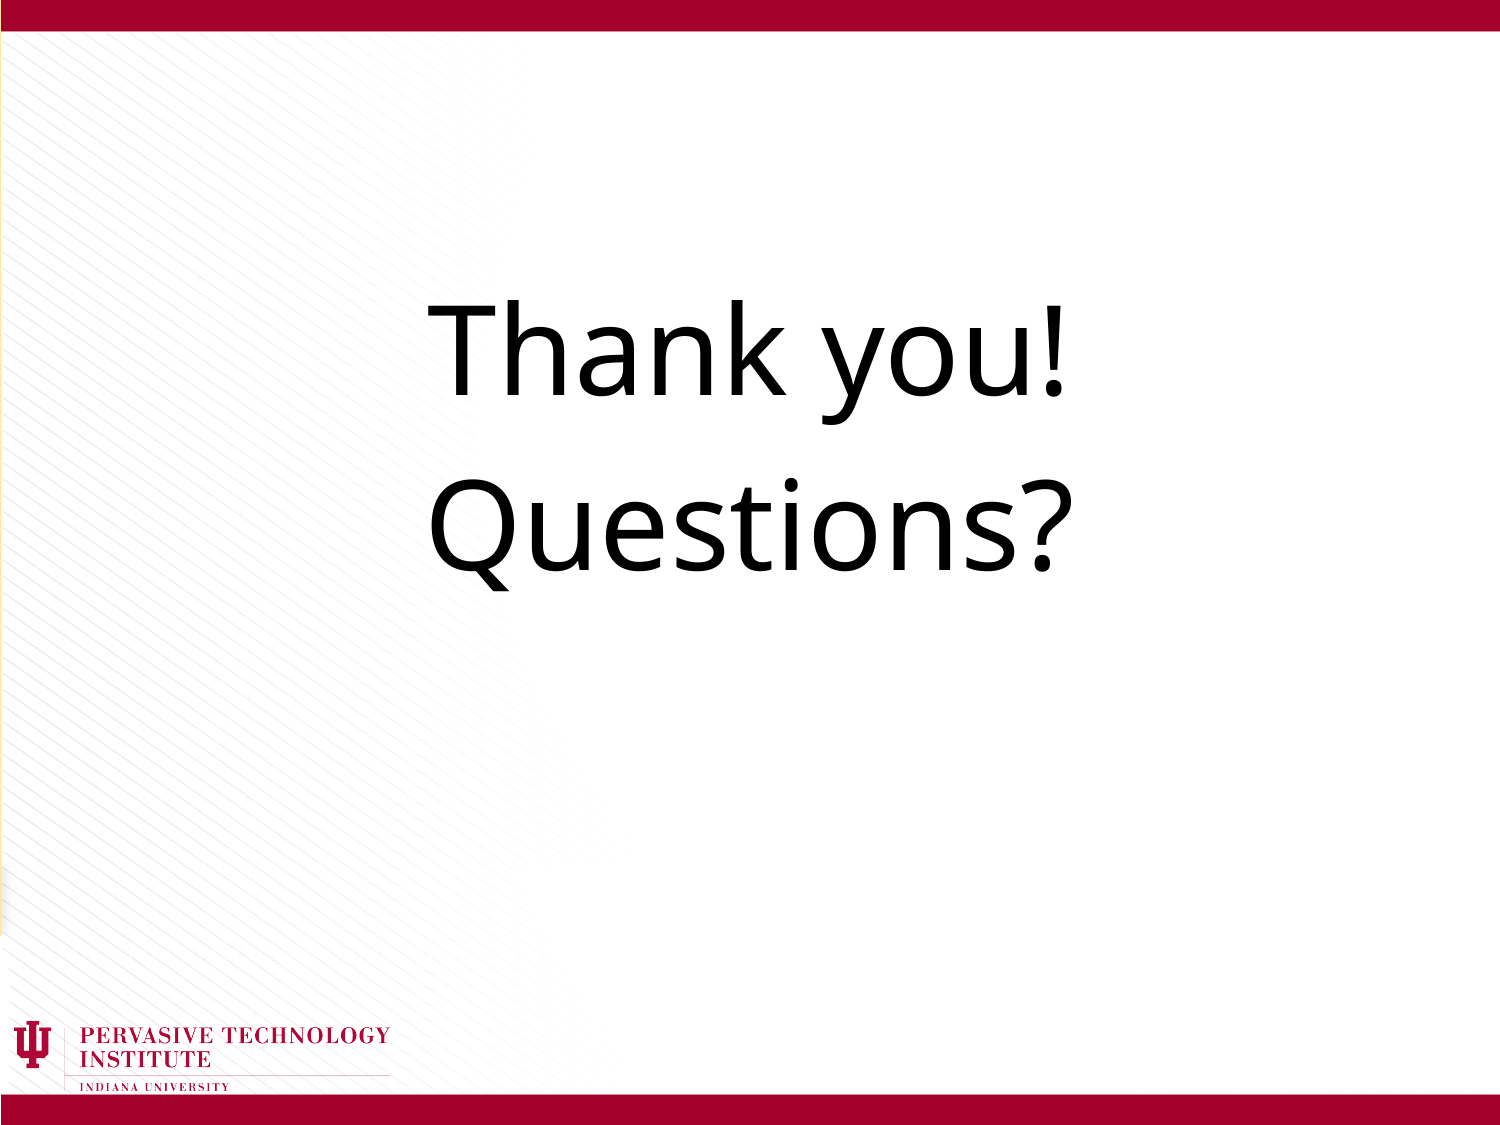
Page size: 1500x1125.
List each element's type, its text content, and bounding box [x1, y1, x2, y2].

list Thank you! Questions? [75, 262, 1425, 1005]
picture [0, 0, 1500, 1125]
